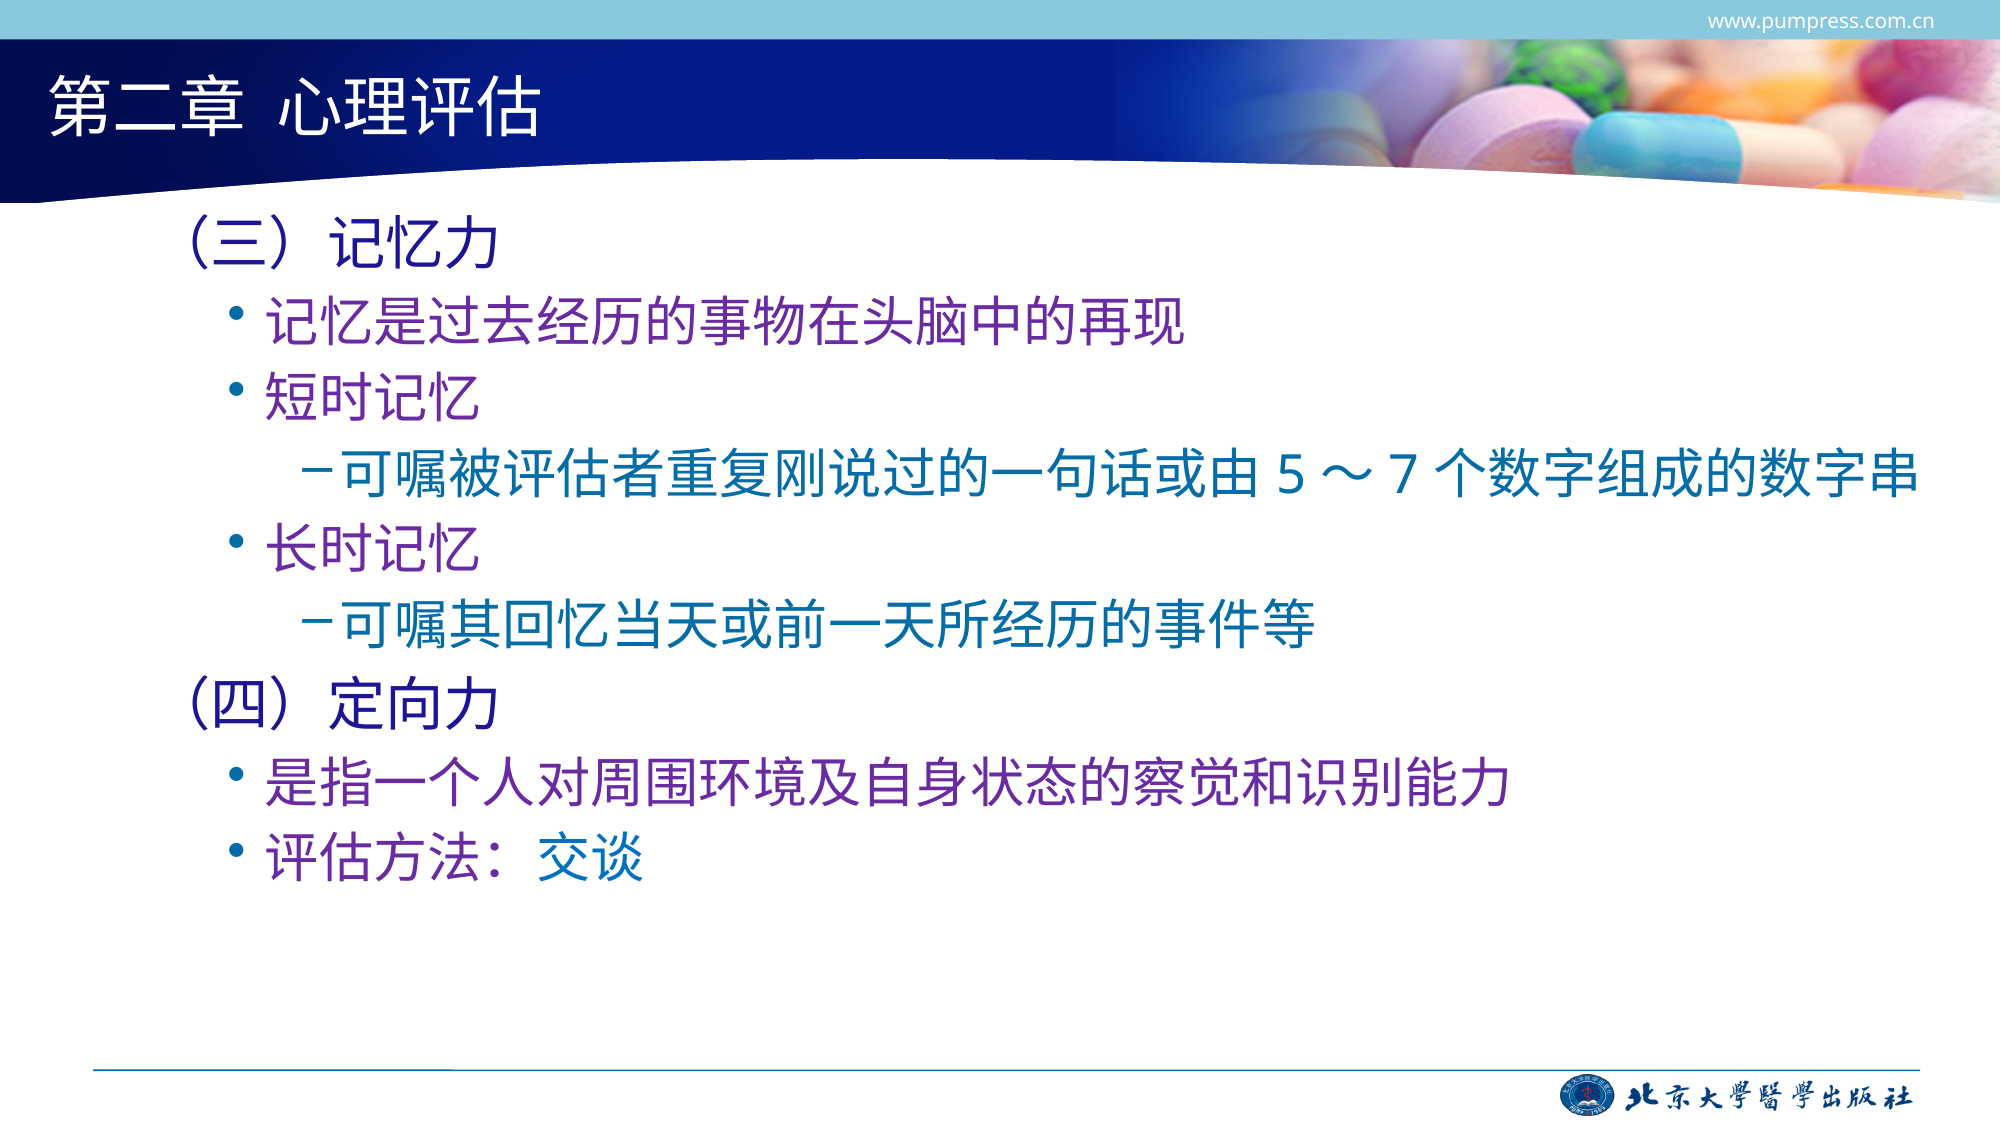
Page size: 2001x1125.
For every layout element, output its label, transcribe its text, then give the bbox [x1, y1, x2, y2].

list （三）记忆力 记忆是过去经历的事物在头脑中的再现 短时记忆 可嘱被评估者重复刚说过的一句话或由5～7个数字组成的数字串 长时记忆 可嘱其回忆当天或前一天所经历的事件等 （四）定向力 是指一个人对周围环境及自身状态的察觉和识别能力 评估方法：交谈 [62, 198, 1947, 1000]
picture [1560, 1074, 1915, 1118]
title 第二章 心理评估 [30, 58, 1799, 152]
picture [0, 40, 2000, 203]
slide_number www.pumpress.com.cn [1366, 0, 1951, 38]
